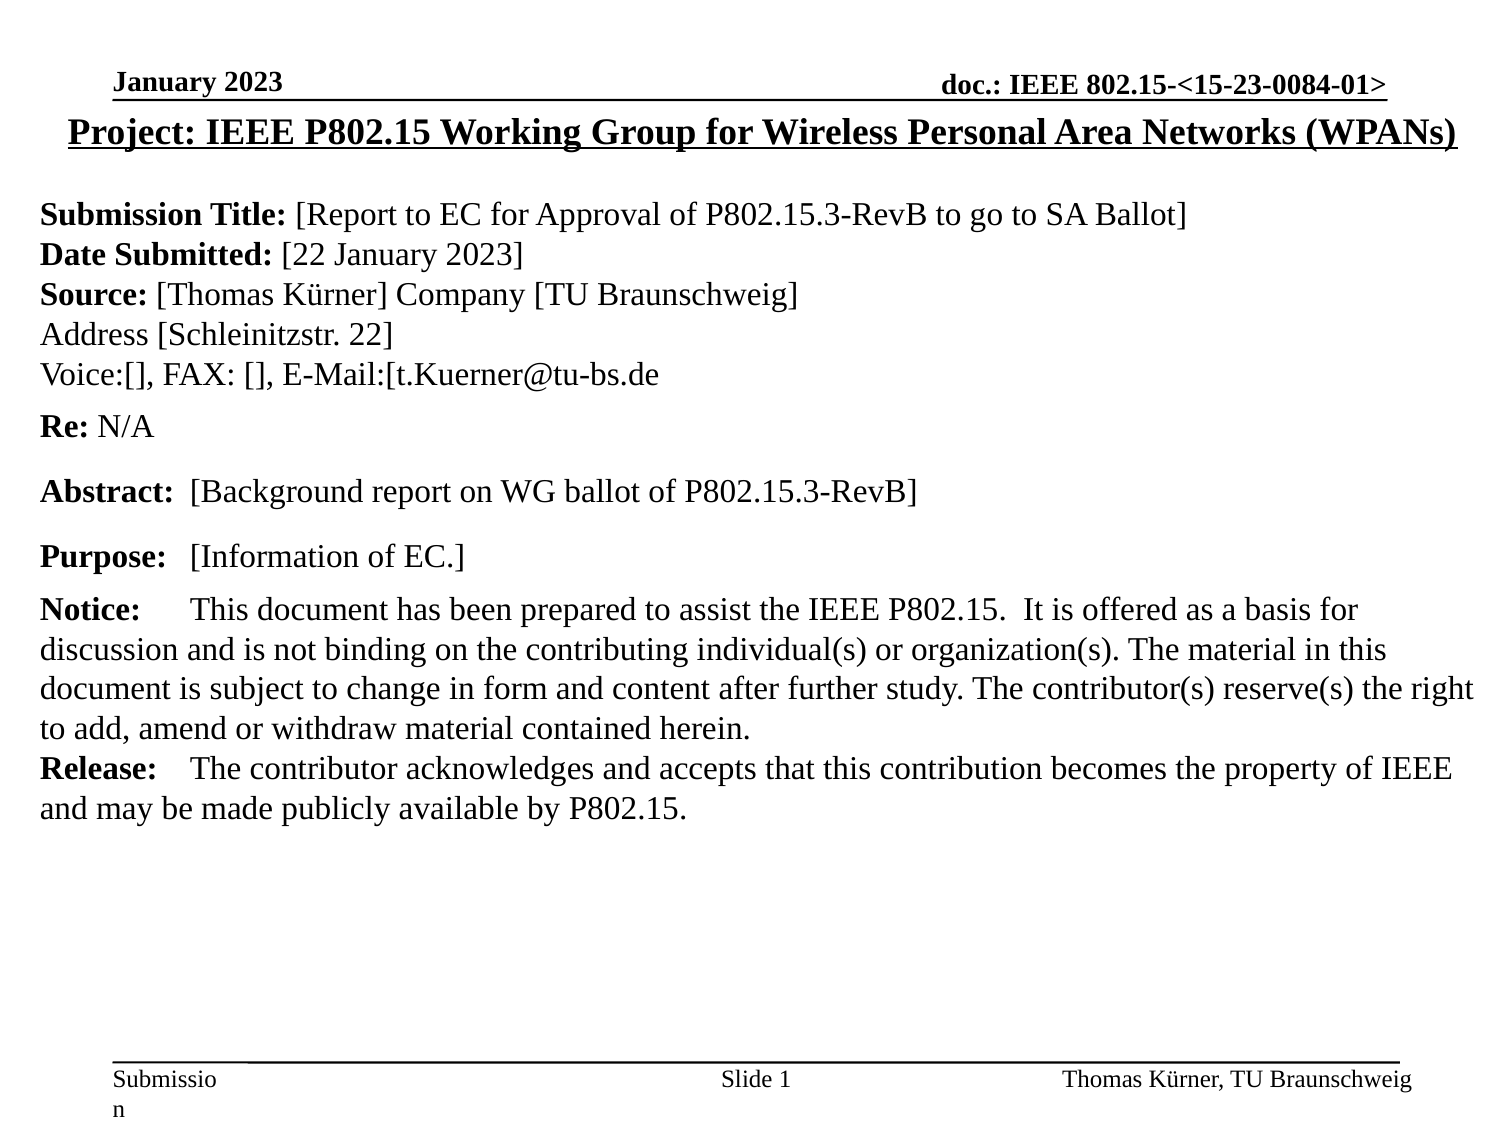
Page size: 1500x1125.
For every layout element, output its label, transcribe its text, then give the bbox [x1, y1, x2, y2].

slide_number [112, 62, 375, 98]
slide_number Slide 1 [712, 1062, 800, 1093]
text_box Project: IEEE P802.15 Working Group for Wireless Personal Area Networks (WPANs) Submission Title: [Report to EC for Approval of P802.15.3-RevB to go to SA Ballot] Date Submitted: [22 January 2023] Source: [Thomas Kürner] Company [TU Braunschweig] Address [Schleinitzstr. 22] Voice:[], FAX: [], E-Mail:[t.Kuerner@tu-bs.de Re: N/A Abstract: [Background report on WG ballot of P802.15.3-RevB] Purpose: [Information of EC.] Notice: This document has been prepared to assist the IEEE P802.15. It is offered as a basis for discussion and is not binding on the contributing individual(s) or organization(s). The material in this document is subject to change in form and content after further study. The contributor(s) reserve(s) the right to add, amend or withdraw material contained herein. Release: The contributor acknowledges and accepts that this contribution becomes the property of IEEE and may be made publicly available by P802.15. [24, 99, 1500, 834]
footer Thomas Kürner, TU Braunschweig [900, 1062, 1413, 1093]
